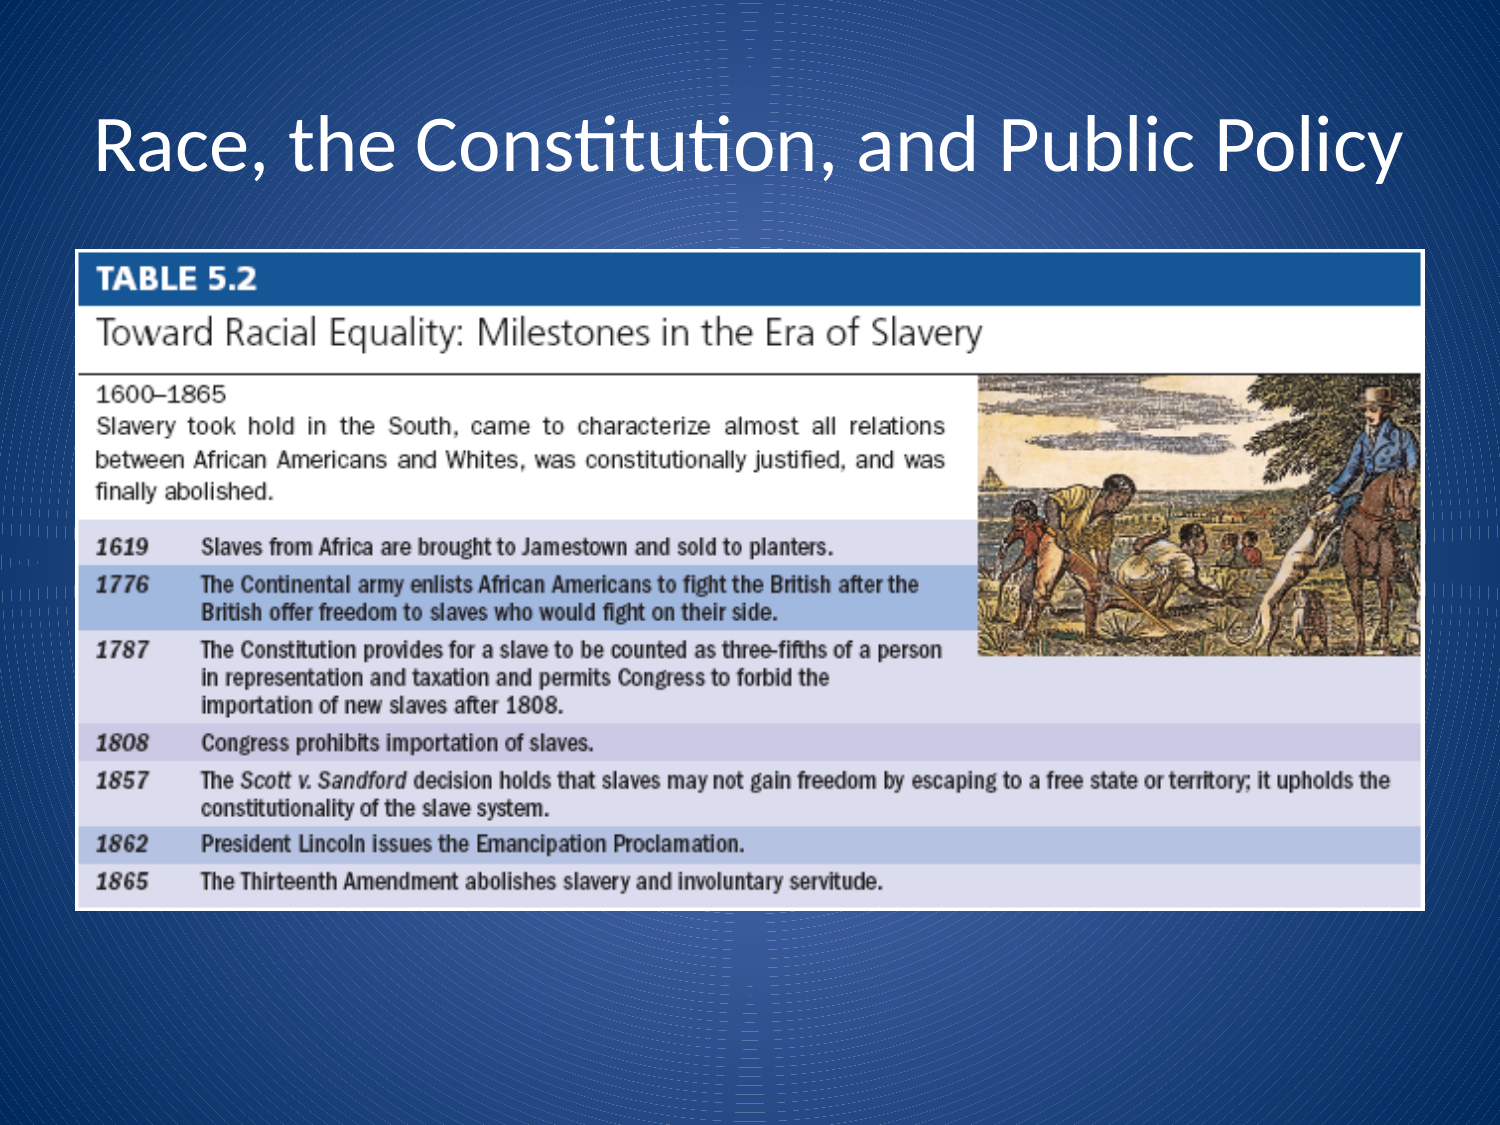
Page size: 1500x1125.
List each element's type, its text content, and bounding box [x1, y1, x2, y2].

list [74, 249, 1426, 911]
title Race, the Constitution, and Public Policy [75, 45, 1425, 233]
